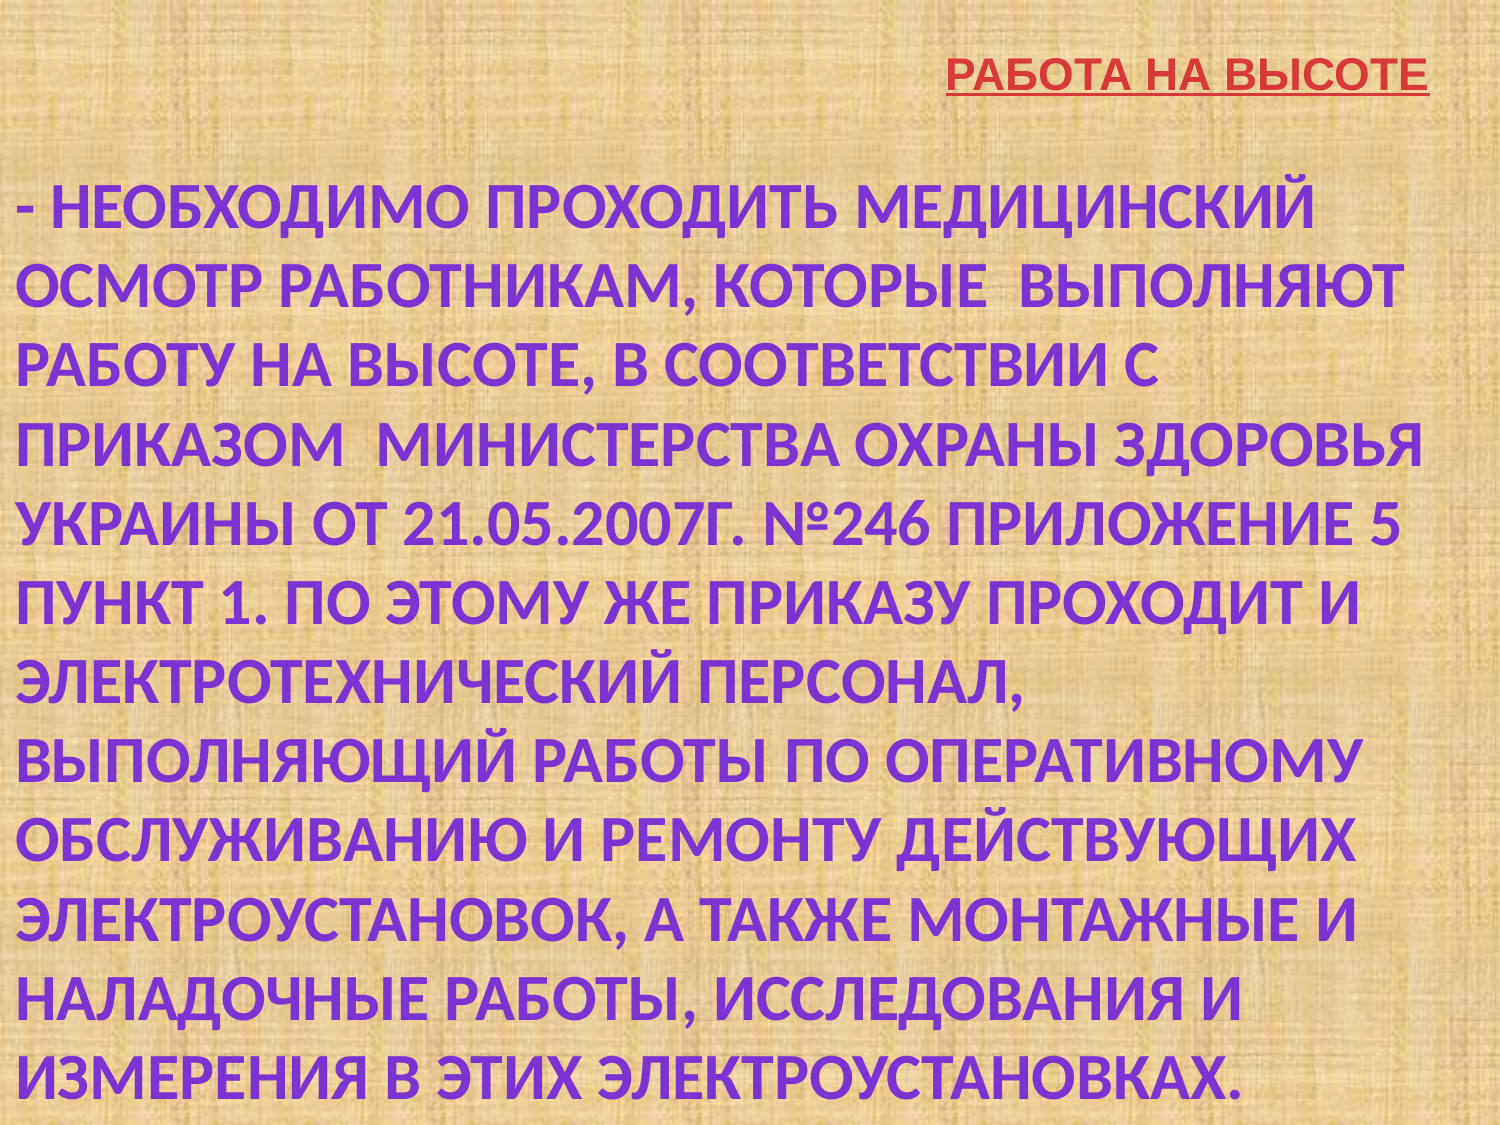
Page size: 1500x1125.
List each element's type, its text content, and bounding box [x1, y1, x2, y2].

picture [0, 0, 1500, 1125]
text_box РАБОТА НА ВЫСОТЕ [912, 37, 1463, 163]
title - необходимо проходить медицинский осмотр работникам, которые выполняют работу на высоте, в соответствии с приказом Министерства охраны здоровья Украины от 21.05.2007г. №246 приложение 5 пункт 1. По этому же приказу проходит и электротехнический персонал, выполняющий работы по оперативному обслуживанию и ремонту действующих электроустановок, а также монтажные и наладочные работы, исследования и измерения в этих электроустановках. [0, 149, 1463, 1125]
